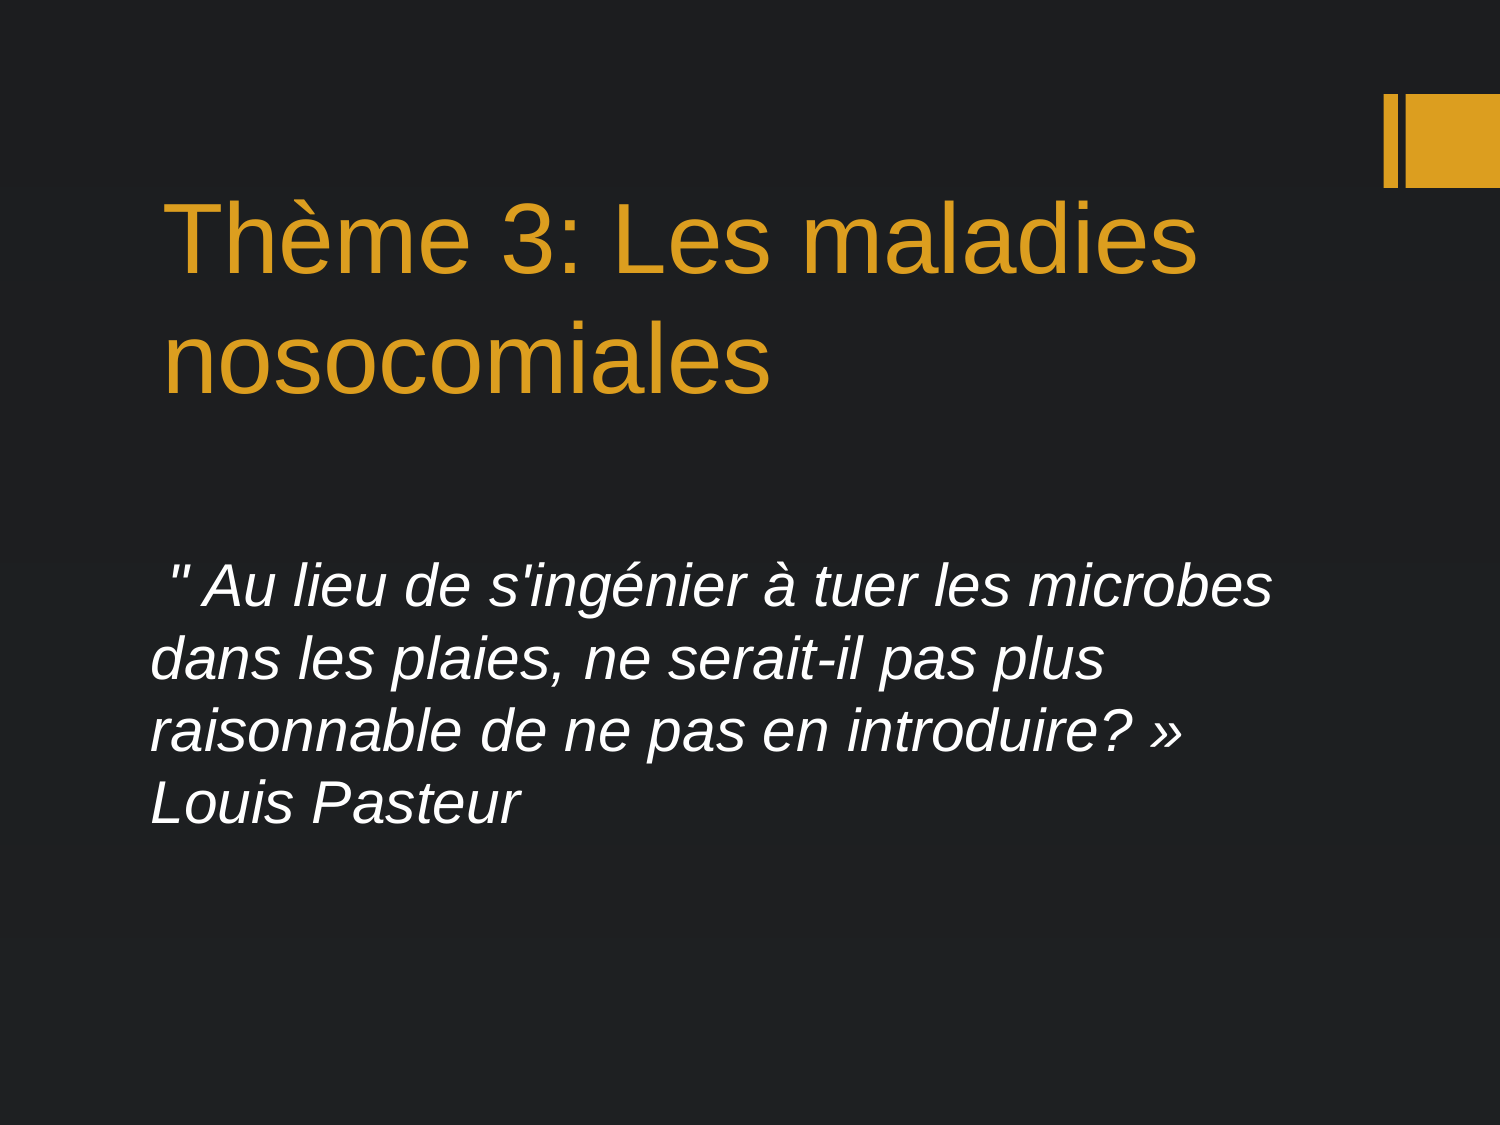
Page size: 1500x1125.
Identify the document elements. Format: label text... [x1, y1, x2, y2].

title Thème 3: Les maladies nosocomiales [147, 42, 1353, 421]
text_box " Au lieu de s'ingénier à tuer les microbes dans les plaies, ne serait-il pas plus raisonnable de ne pas en introduire? » Louis Pasteur [135, 538, 1400, 844]
